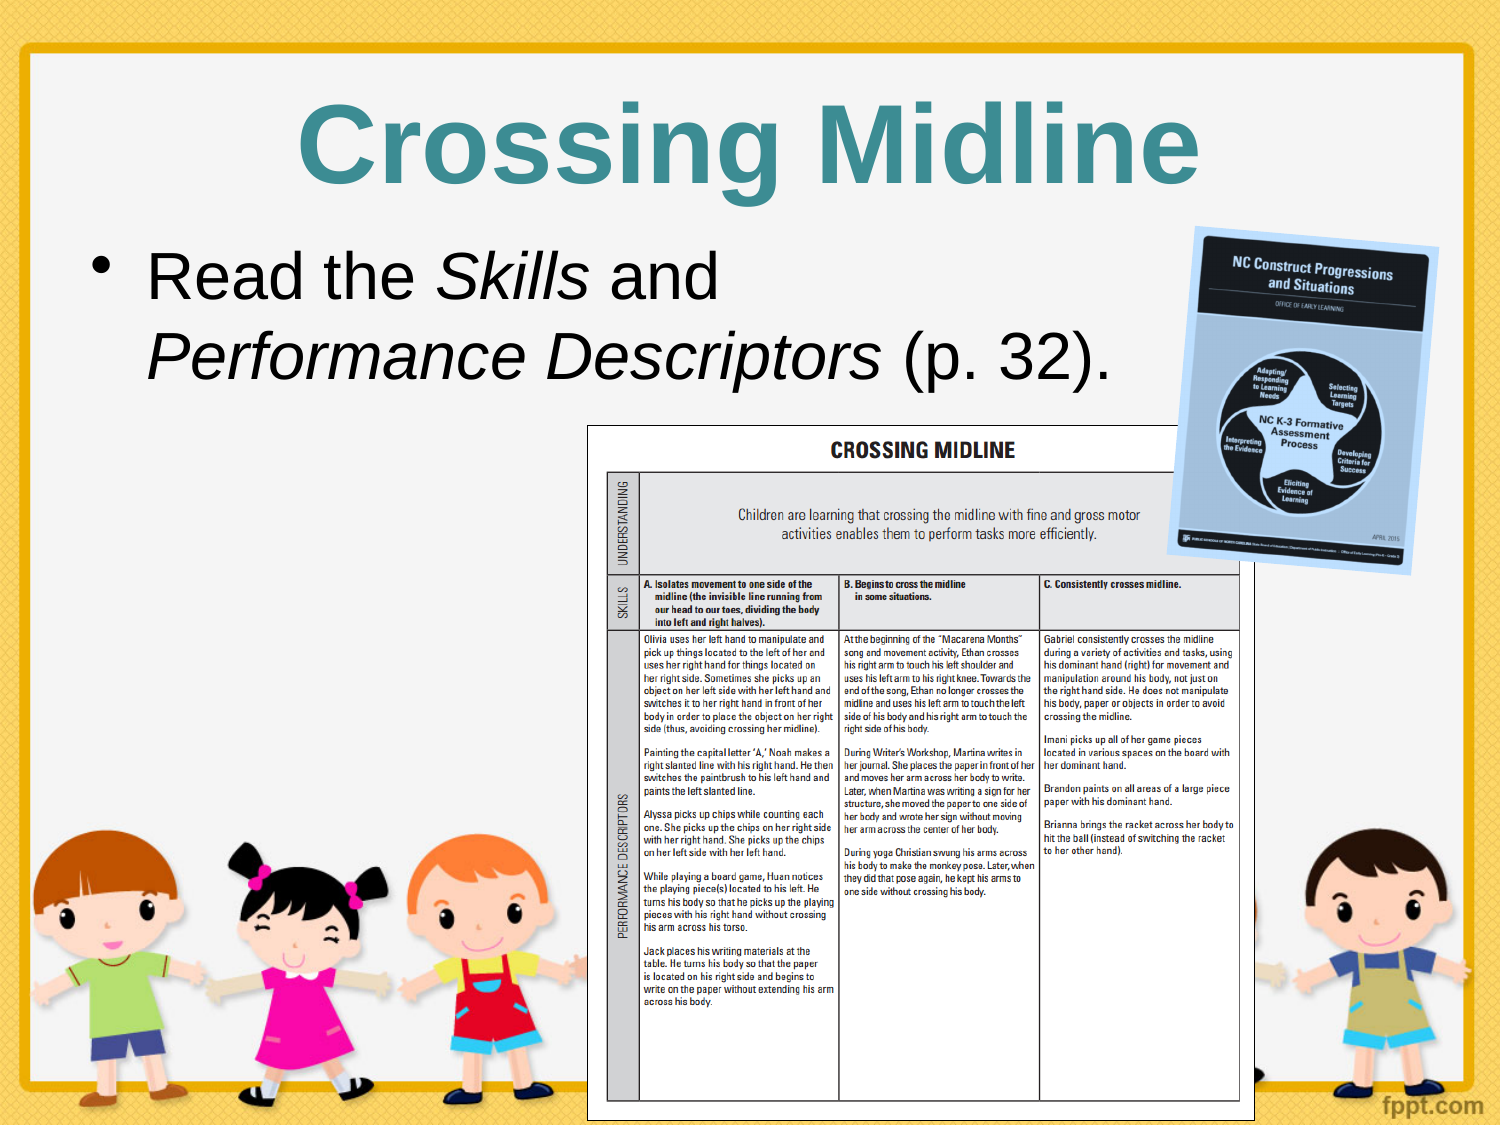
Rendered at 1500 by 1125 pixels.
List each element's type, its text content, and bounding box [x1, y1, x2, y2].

picture [0, 0, 1500, 1125]
title Crossing Midline [75, 45, 1425, 224]
list Read the Skills and Performance Descriptors (p. 32). [75, 224, 1425, 1005]
